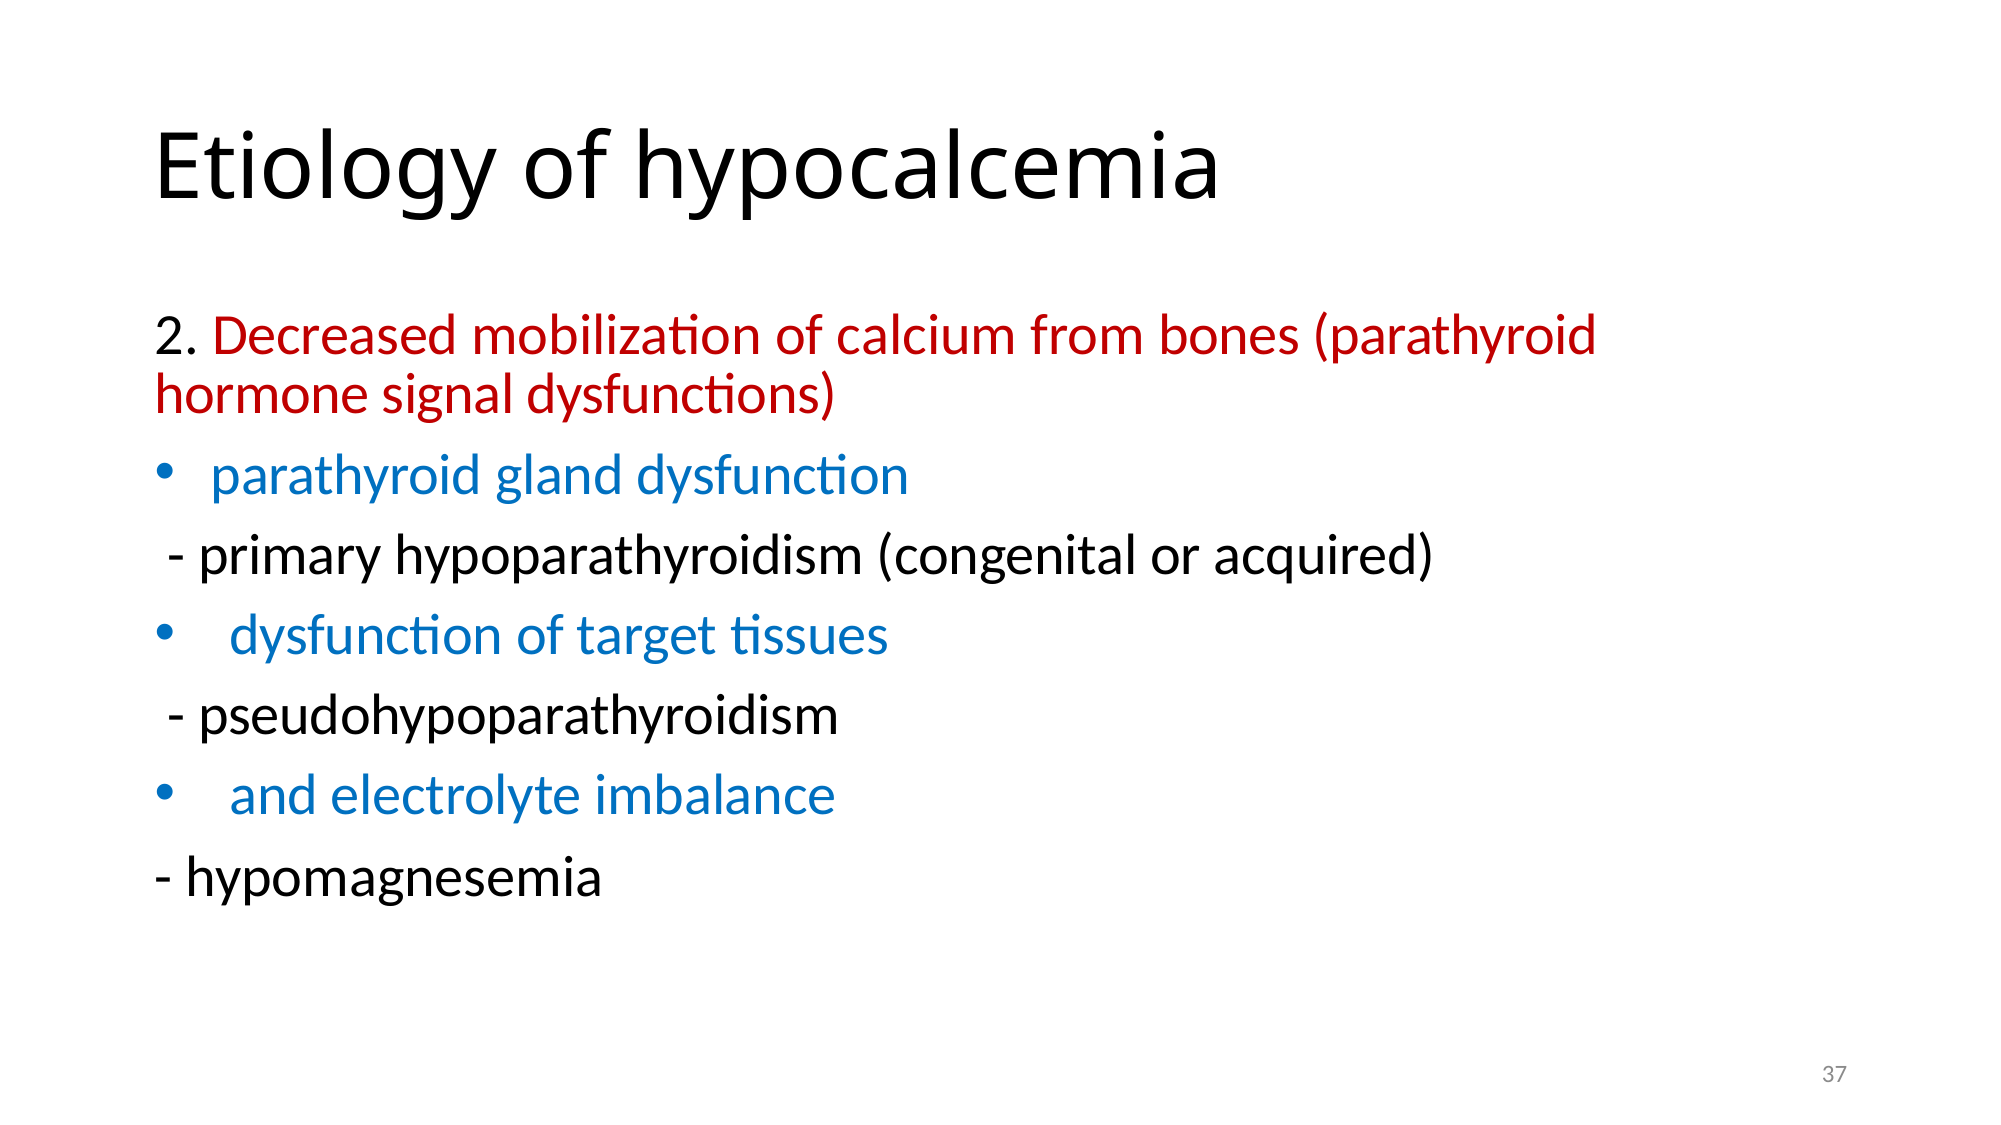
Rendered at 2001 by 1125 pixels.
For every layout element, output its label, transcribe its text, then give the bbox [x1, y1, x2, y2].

slide_number 37 [1412, 1042, 1863, 1103]
title Etiology of hypocalcemia [137, 59, 1863, 278]
list 2. Decreased mobilization of calcium from bones (parathyroid hormone signal dysfunctions) parathyroid gland dysfunction - primary hypoparathyroidism (congenital or acquired) dysfunction of target tissues - pseudohypoparathyroidism and electrolyte imbalance - hypomagnesemia [137, 299, 1863, 1014]
